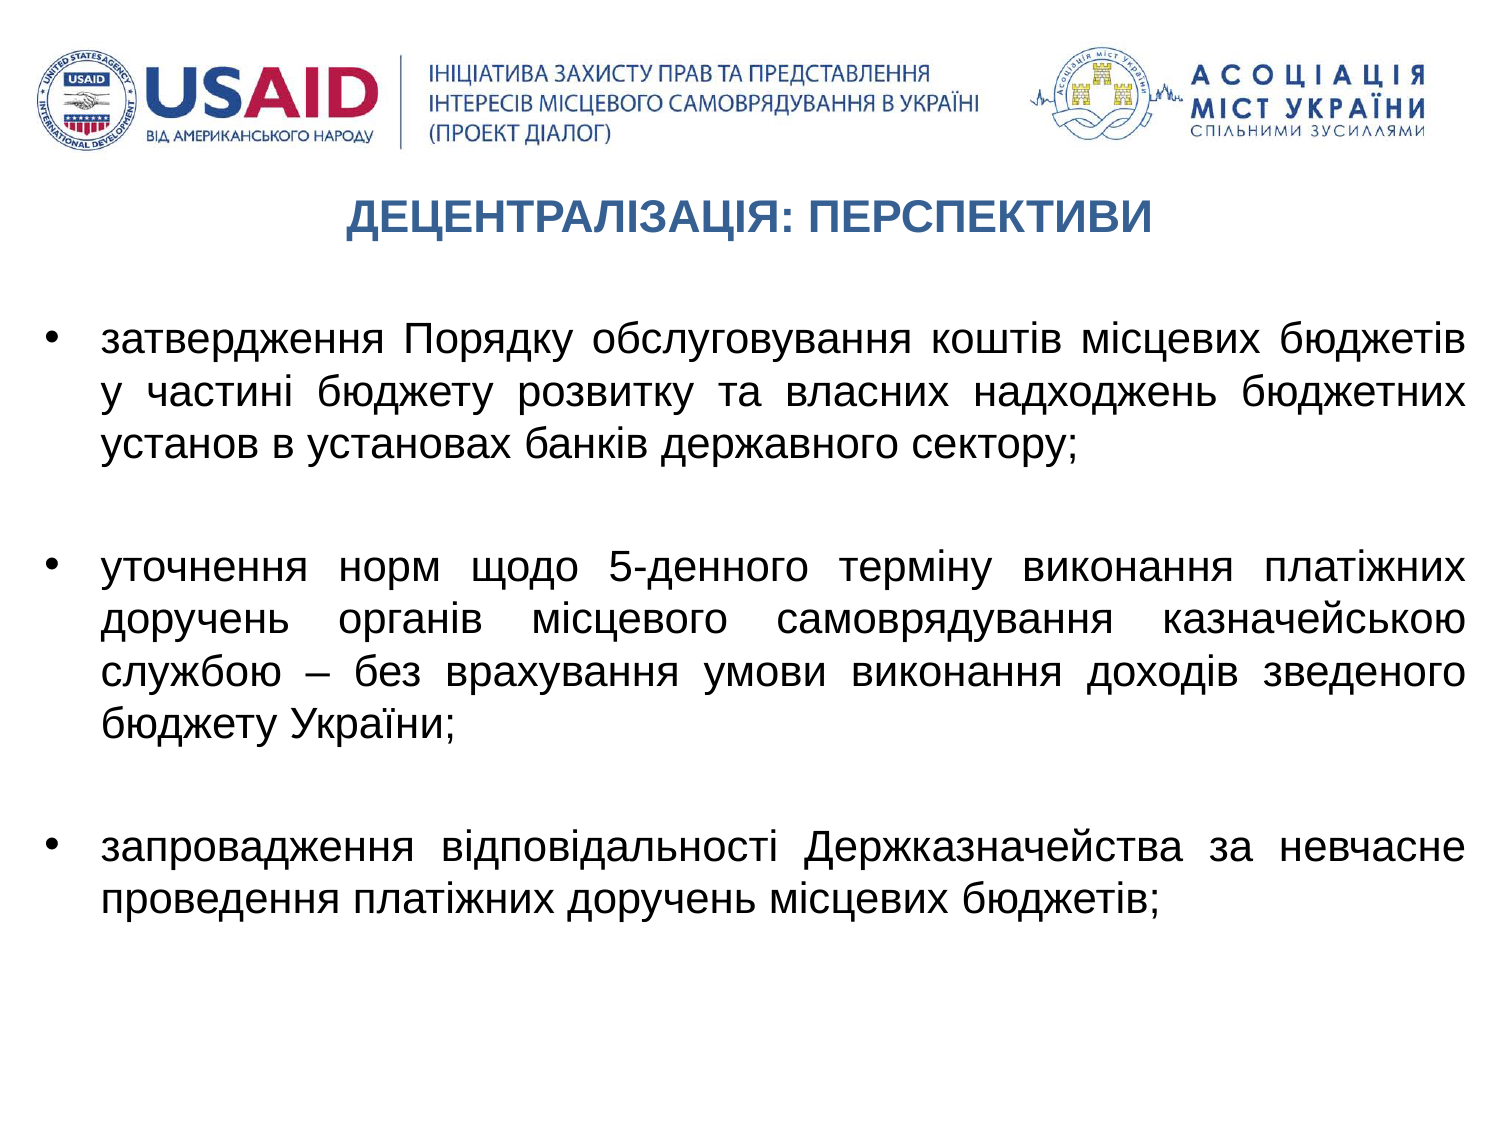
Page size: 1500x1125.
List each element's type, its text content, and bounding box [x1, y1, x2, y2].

picture [0, 0, 1500, 198]
title ДЕЦЕНТРАЛІЗАЦІЯ: ПЕРСПЕКТИВИ [112, 207, 1388, 243]
subtitle затвердження Порядку обслуговування коштів місцевих бюджетів у частині бюджету розвитку та власних надходжень бюджетних установ в установах банків державного сектору; уточнення норм щодо 5-денного терміну виконання платіжних доручень органів місцевого самоврядування казначейською службою – без врахування умови виконання доходів зведеного бюджету України; запровадження відповідальності Держказначейства за невчасне проведення платіжних доручень місцевих бюджетів; [29, 243, 1483, 1071]
